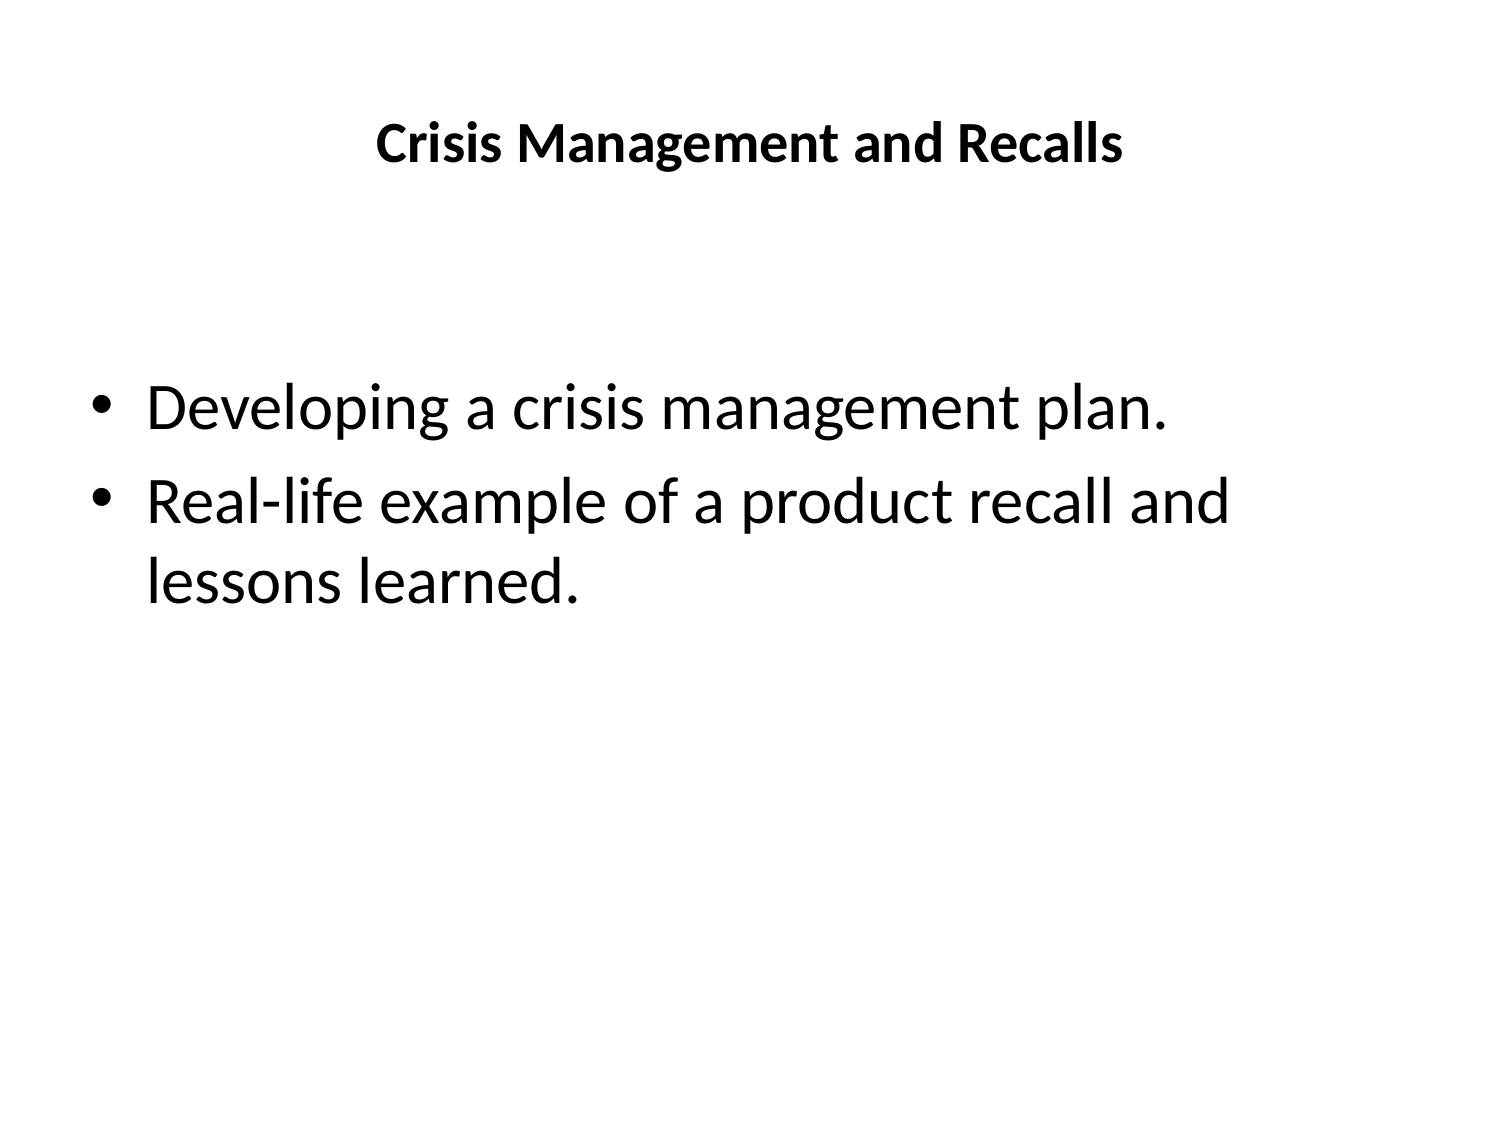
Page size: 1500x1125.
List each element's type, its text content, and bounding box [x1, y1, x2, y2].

list Developing a crisis management plan. Real-life example of a product recall and lessons learned. [75, 262, 1425, 1005]
title Crisis Management and Recalls [75, 45, 1425, 233]
